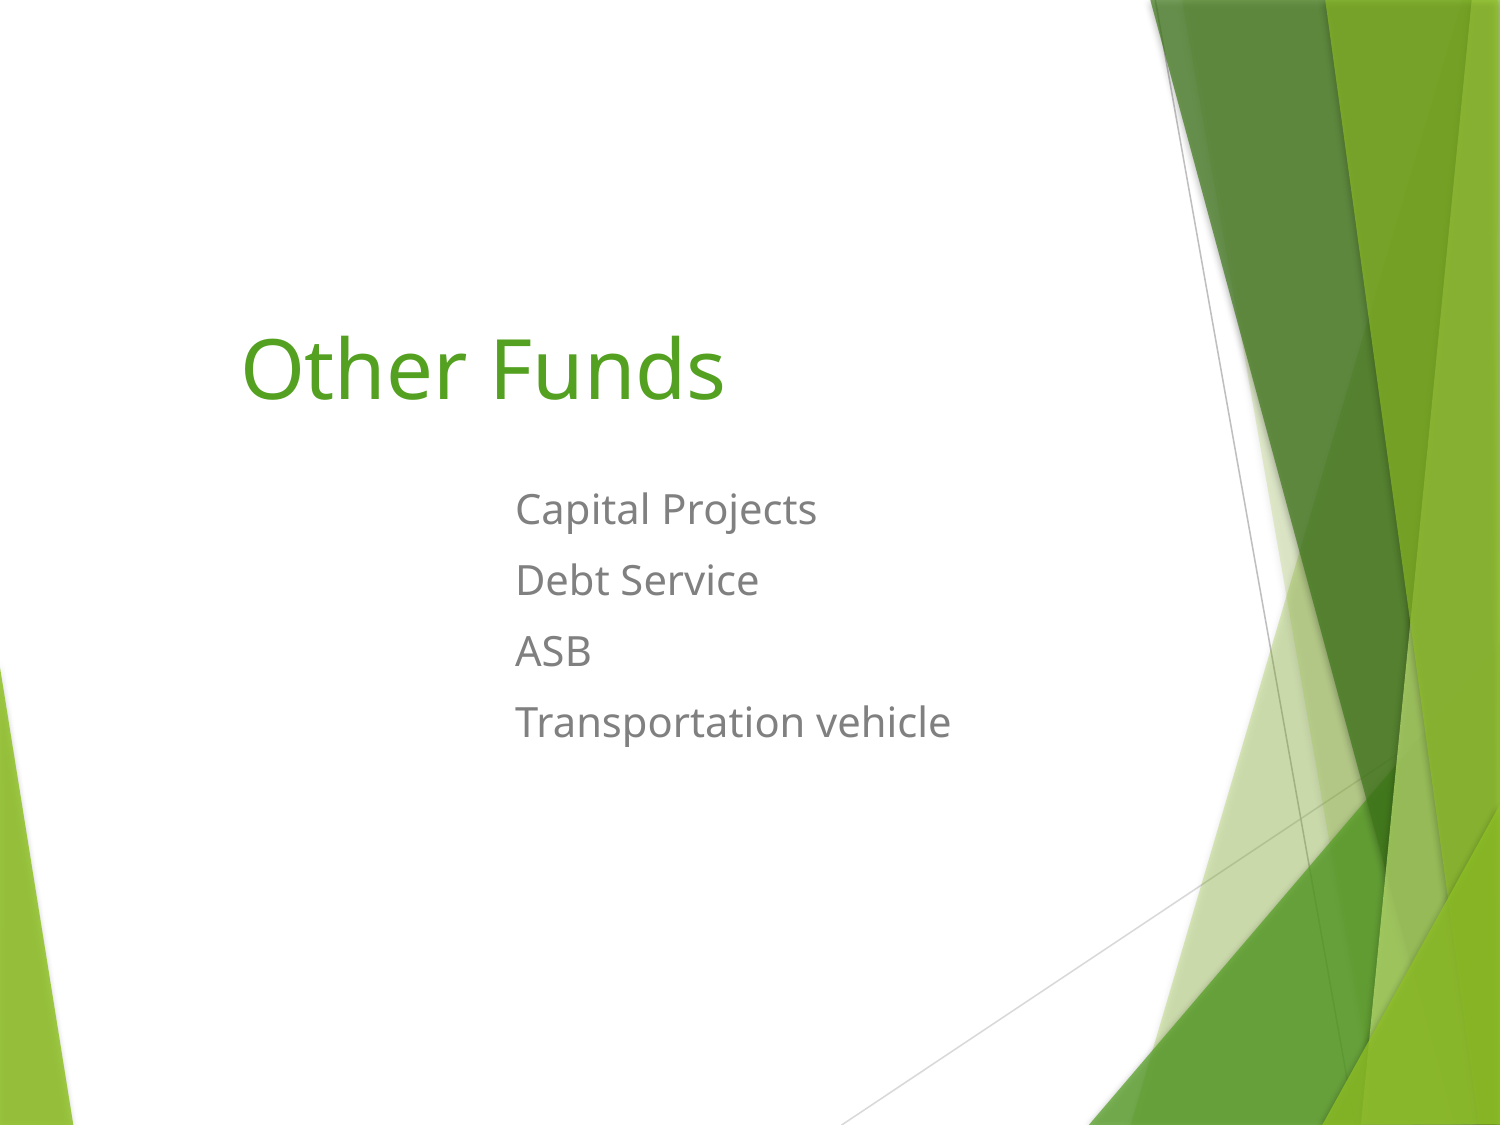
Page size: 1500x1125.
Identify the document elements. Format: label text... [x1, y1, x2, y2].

title Other Funds [225, 200, 1350, 424]
list Capital Projects Debt Service ASB Transportation vehicle [500, 474, 1388, 825]
